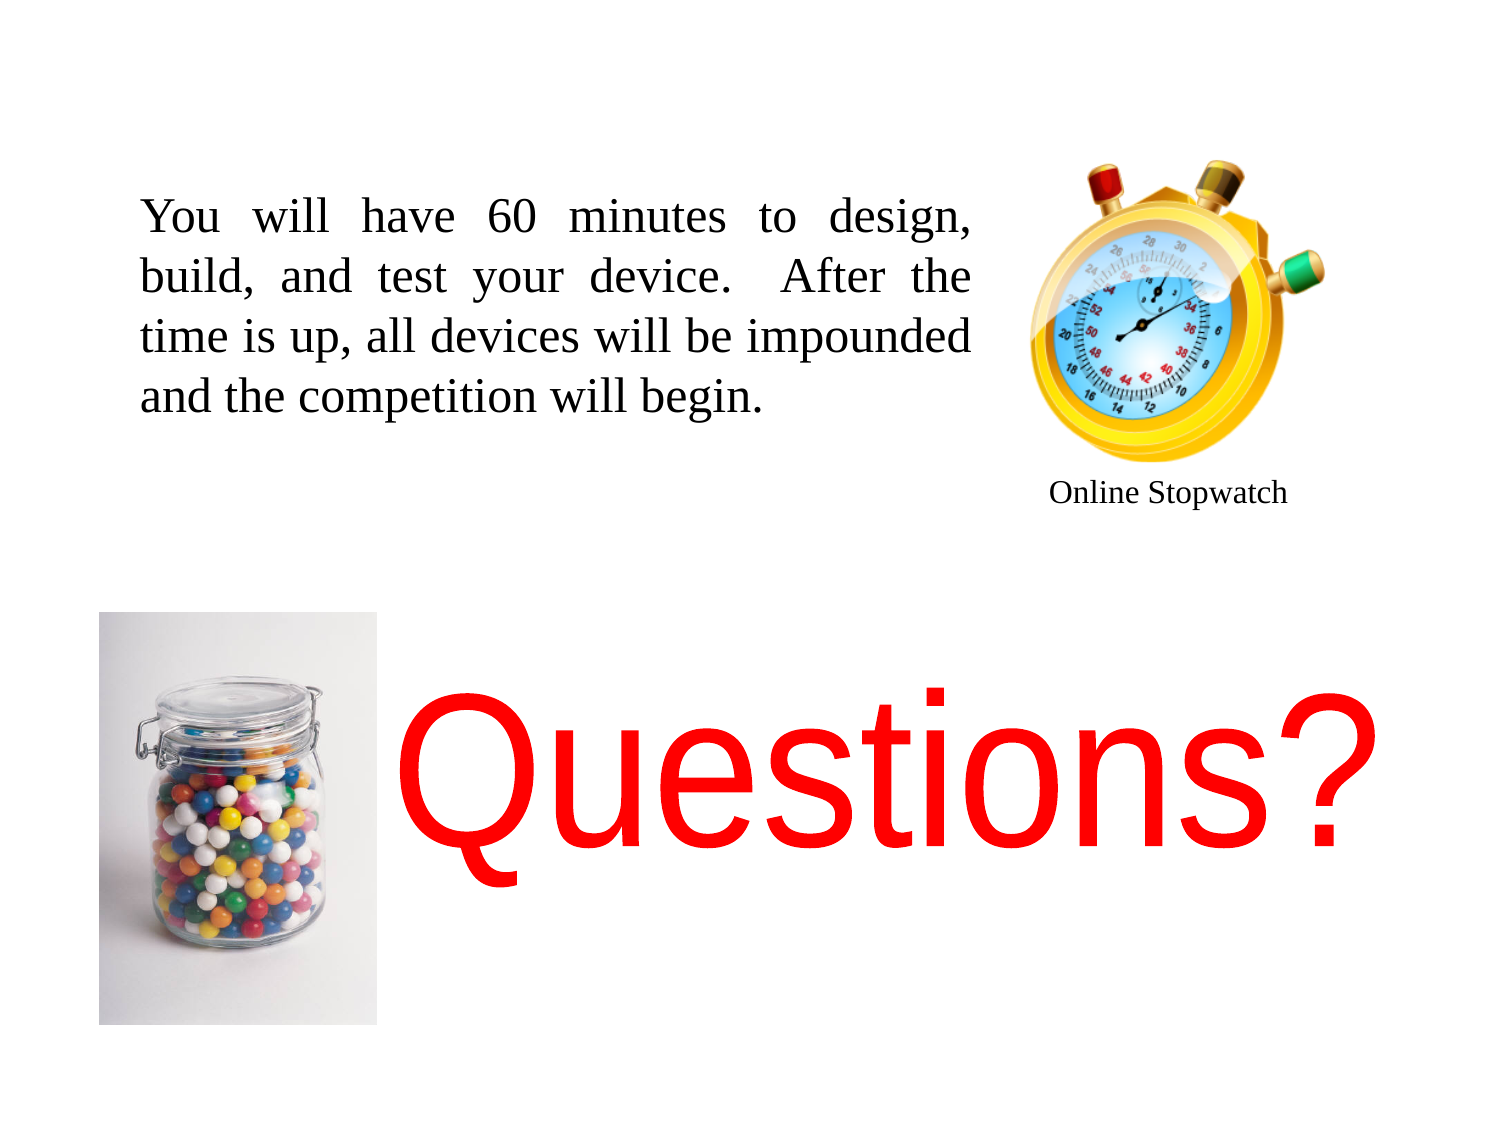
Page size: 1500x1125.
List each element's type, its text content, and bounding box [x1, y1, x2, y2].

picture [99, 612, 377, 1026]
picture [1012, 137, 1363, 488]
text_box Online Stopwatch [999, 462, 1338, 518]
text_box You will have 60 minutes to design, build, and test your device. After the time is up, all devices will be impounded and the competition will begin. [125, 174, 988, 430]
